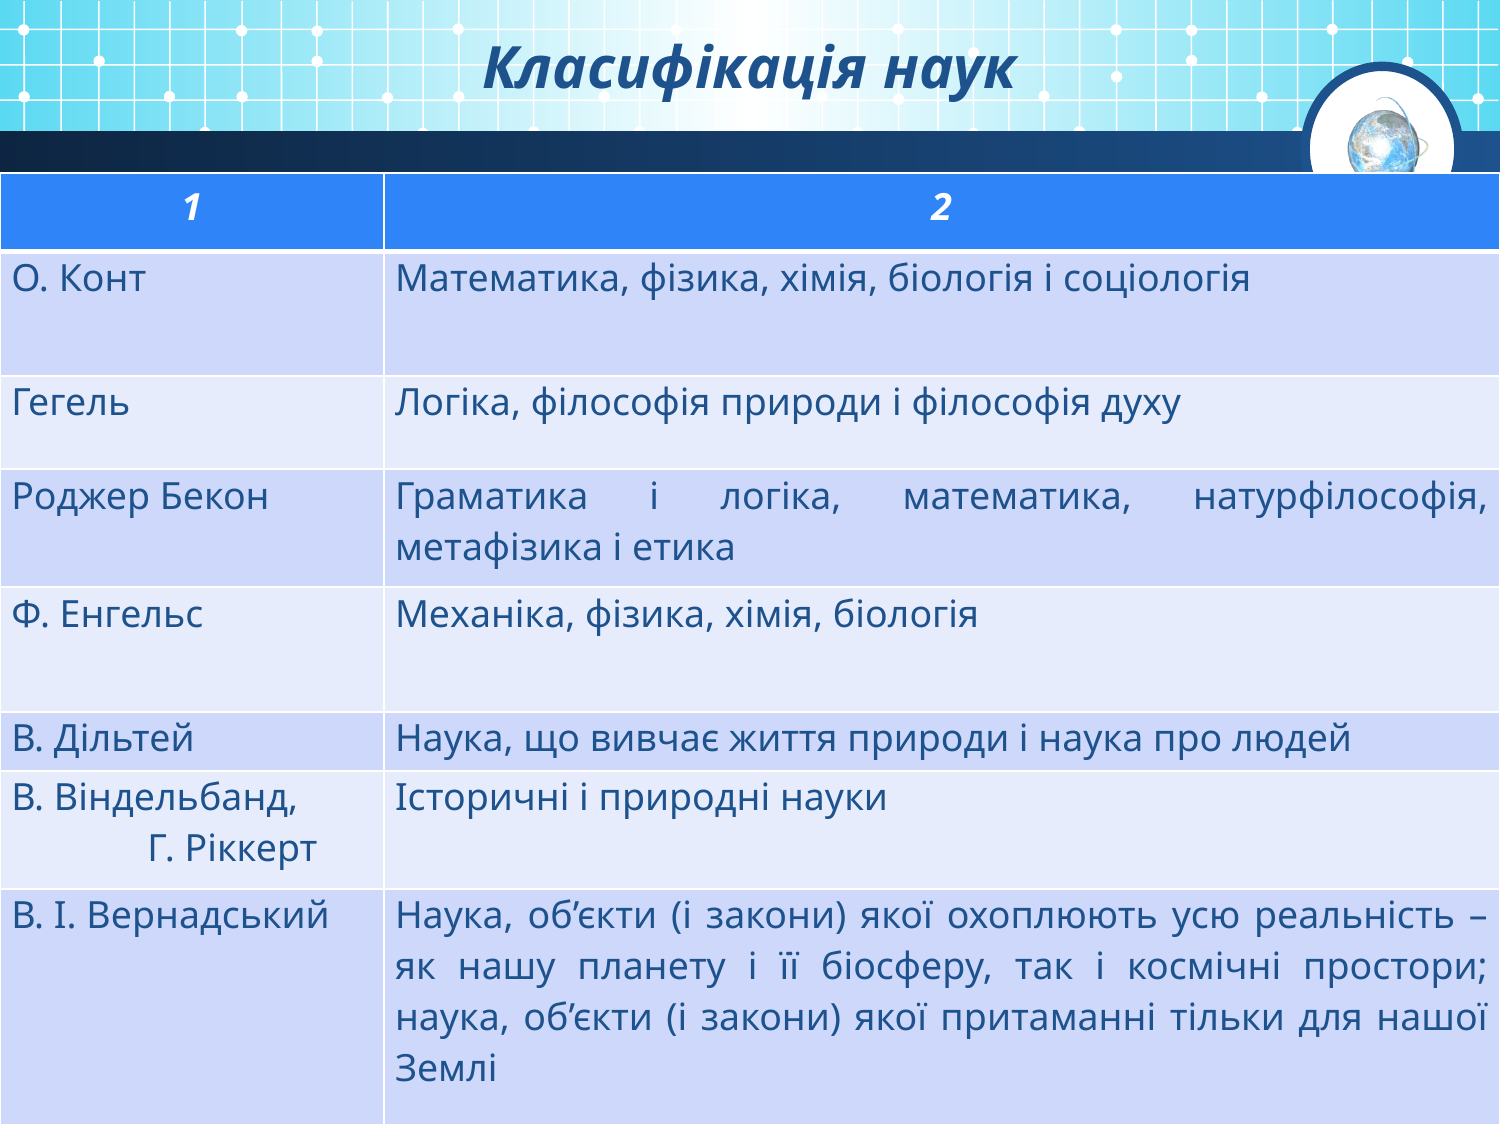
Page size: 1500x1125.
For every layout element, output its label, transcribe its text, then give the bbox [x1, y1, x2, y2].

table_cell Ф. Енгельс [1, 588, 383, 711]
table_header 2 [385, 174, 1499, 249]
table_cell Наука, що вивчає життя природи і наука про людей [385, 713, 1499, 770]
table_cell Гегель [1, 377, 383, 468]
table_cell В. Віндельбанд, Г. Ріккерт [1, 772, 383, 888]
title Класифікація наук [0, 0, 1500, 130]
table_cell В. Дільтей [1, 713, 383, 770]
table_cell Роджер Бекон [1, 470, 383, 586]
table_header 1 [1, 174, 383, 249]
table_cell О. Конт [1, 254, 383, 375]
table_cell Логіка, філософія природи і філософія духу [385, 377, 1499, 468]
table_cell Механіка, фізика, хімія, біологія [385, 588, 1499, 711]
table_cell Математика, фізика, хімія, біологія і соціологія [385, 254, 1499, 375]
table_cell Історичні і природні науки [385, 772, 1499, 888]
picture [1310, 130, 1454, 172]
table_cell Граматика і логіка, математика, натурфілософія, метафізика і етика [385, 470, 1499, 586]
table_cell Наука, об’єкти (і закони) якої охоплюють усю реальність – як нашу планету і її біосферу, так і космічні простори; наука, об’єкти (і закони) якої притаманні тільки для нашої Землі [385, 890, 1499, 1124]
table_cell В. І. Вернадський [1, 890, 383, 1124]
